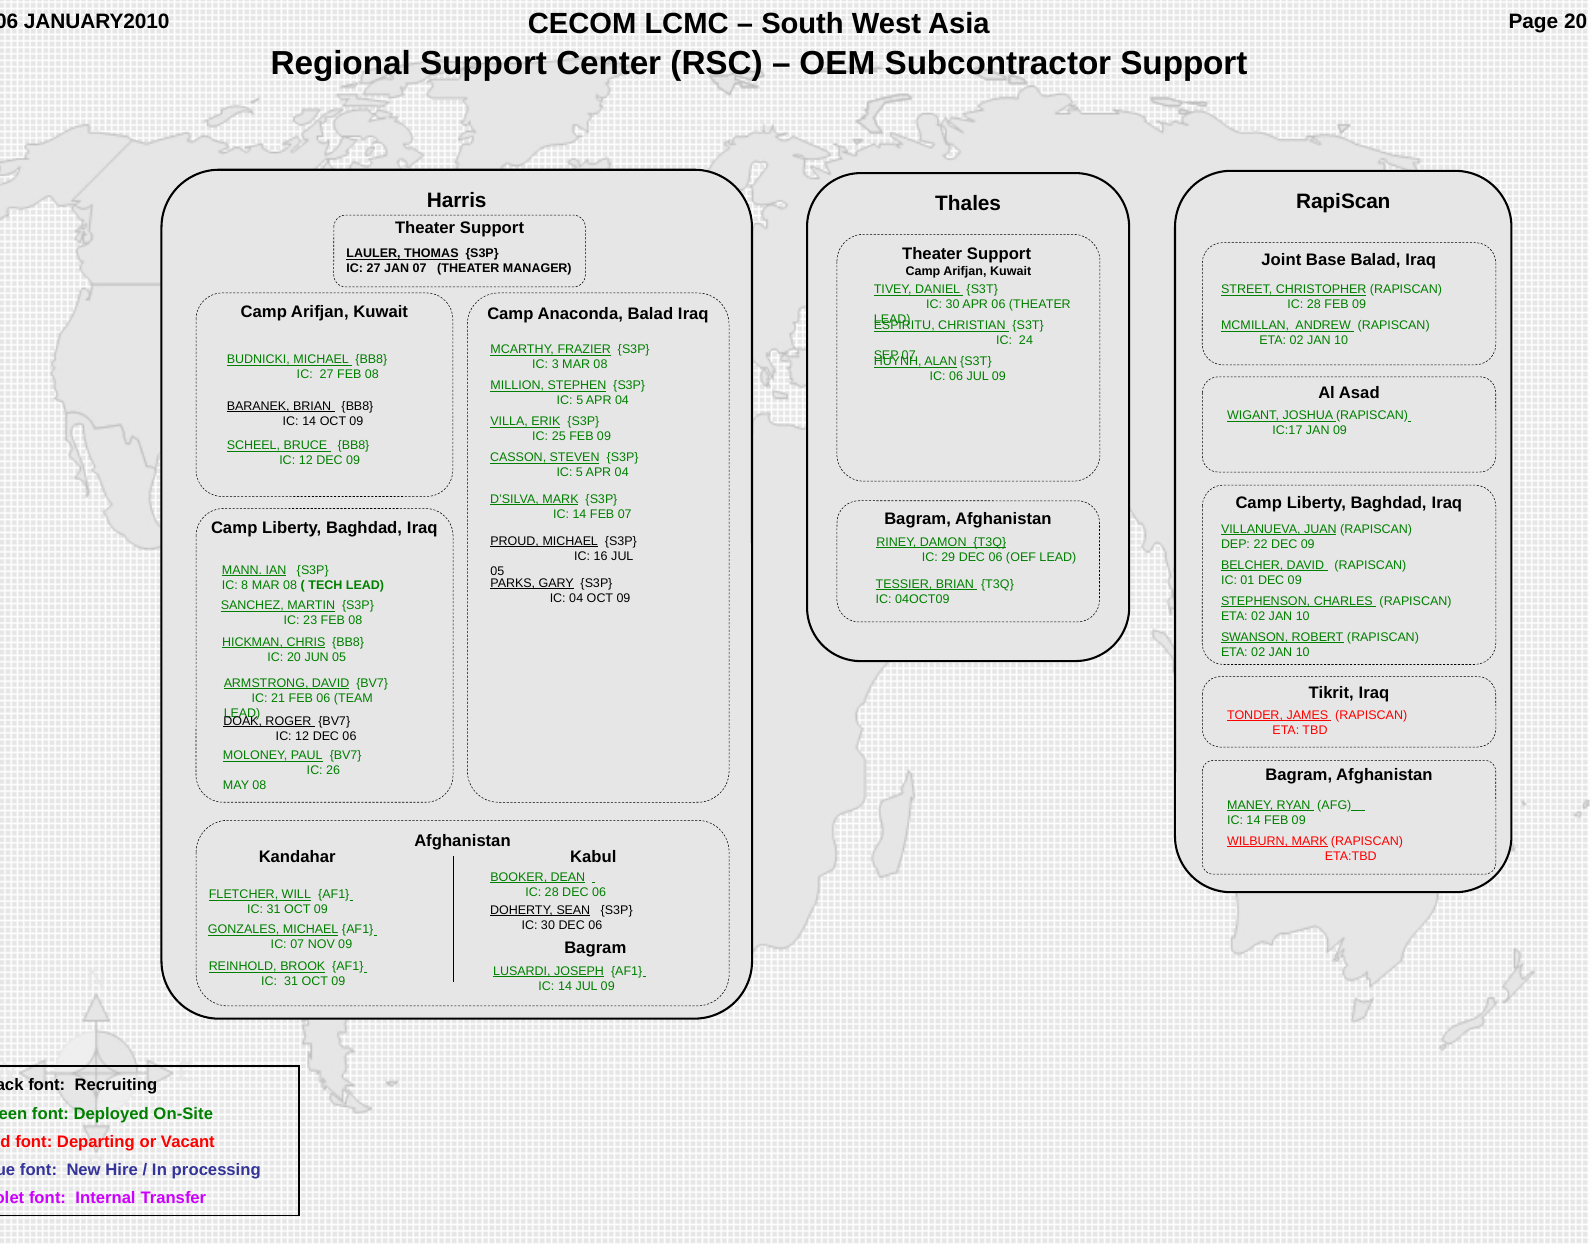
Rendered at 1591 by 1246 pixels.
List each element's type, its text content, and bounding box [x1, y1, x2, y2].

text_box SWANSON, ROBERT (RAPISCAN) ETA: 02 JAN 10 [1220, 628, 1454, 660]
text_box SCHEEL, BRUCE {BB8} IC: 12 DEC 09 [226, 436, 417, 468]
text_box PROUD, MICHAEL {S3P} IC: 16 JUL 05 [489, 532, 643, 574]
text_box BARANEK, BRIAN {BB8} IC: 14 OCT 09 [226, 397, 417, 428]
text_box CASSON, STEVEN {S3P} IC: 5 APR 04 [489, 448, 660, 480]
text_box TESSIER, BRIAN {T3Q} IC: 04OCT09 [860, 568, 1071, 614]
text_box TIVEY, DANIEL {S3T} IC: 30 APR 06 (THEATER LEAD) [872, 280, 1083, 327]
text_box STREET, CHRISTOPHER (RAPISCAN) IC: 28 FEB 09 [1220, 280, 1448, 312]
text_box MCMILLAN, ANDREW (RAPISCAN) ETA: 02 JAN 10 [1220, 316, 1454, 348]
text_box FLETCHER, WILL {AF1} IC: 31 OCT 09 [207, 886, 399, 917]
text_box MANN. IAN {S3P} IC: 8 MAR 08 ( TECH LEAD) [221, 561, 412, 614]
picture [0, 1067, 298, 1215]
text_box BELCHER, DAVID (RAPISCAN) IC: 01 DEC 09 [1220, 556, 1473, 588]
text_box ESPIRITU, CHRISTIAN {S3T} IC: 24 SEP 07 [872, 327, 1057, 363]
text_box TONDER, JAMES (RAPISCAN) ETA: TBD [1226, 706, 1424, 738]
text_box WILBURN, MARK (RAPISCAN) ETA:TBD [1226, 832, 1436, 863]
text_box DOHERTY, SEAN {S3P} IC: 30 DEC 06 [489, 901, 649, 933]
text_box LAULER, THOMAS {S3P} IC: 27 JAN 07 (THEATER MANAGER) [345, 245, 574, 276]
picture [0, 0, 1591, 1245]
text_box MILLION, STEPHEN {S3P} IC: 5 APR 04 [489, 376, 658, 408]
text_box PARKS, GARY {S3P} IC: 04 OCT 09 [489, 574, 643, 606]
text_box LUSARDI, JOSEPH {AF1} IC: 14 JUL 09 [492, 962, 684, 993]
text_box ARMSTRONG, DAVID {BV7} IC: 21 FEB 06 (TEAM LEAD) [222, 674, 398, 721]
text_box DOAK, ROGER {BV7} IC: 12 DEC 06 [222, 712, 382, 744]
text_box BUDNICKI, MICHAEL {BB8} IC: 27 FEB 08 [226, 350, 417, 382]
text_box RINEY, DAMON {T3Q} IC: 29 DEC 06 (OEF LEAD) [875, 533, 1100, 564]
text_box MOLONEY, PAUL {BV7} IC: 26 MAY 08 [222, 747, 368, 793]
text_box MCARTHY, FRAZIER {S3P} IC: 3 MAR 08 [489, 340, 688, 372]
text_box STEPHENSON, CHARLES (RAPISCAN) ETA: 02 JAN 10 [1220, 592, 1454, 624]
text_box D’SILVA, MARK {S3P} IC: 14 FEB 07 [489, 490, 641, 522]
text_box BOOKER, DEAN IC: 28 DEC 06 [489, 868, 645, 899]
text_box HUYNH, ALAN {S3T} IC: 06 JUL 09 [872, 352, 1061, 384]
text_box REINHOLD, BROOK {AF1} IC: 31 OCT 09 [207, 957, 399, 989]
text_box VILLA, ERIK {S3P} IC: 25 FEB 09 [489, 412, 634, 444]
text_box SANCHEZ, MARTIN {S3P} IC: 23 FEB 08 [219, 596, 391, 628]
text_box VILLANUEVA, JUAN (RAPISCAN) DEP: 22 DEC 09 [1220, 520, 1436, 552]
text_box WIGANT, JOSHUA (RAPISCAN) IC:17 JAN 09 [1226, 406, 1415, 438]
text_box HICKMAN, CHRIS {BB8} IC: 20 JUN 05 [221, 633, 413, 665]
text_box GONZALES, MICHAEL {AF1} IC: 07 NOV 09 [207, 921, 399, 952]
text_box MANEY, RYAN (AFG) IC: 14 FEB 09 [1226, 796, 1457, 828]
